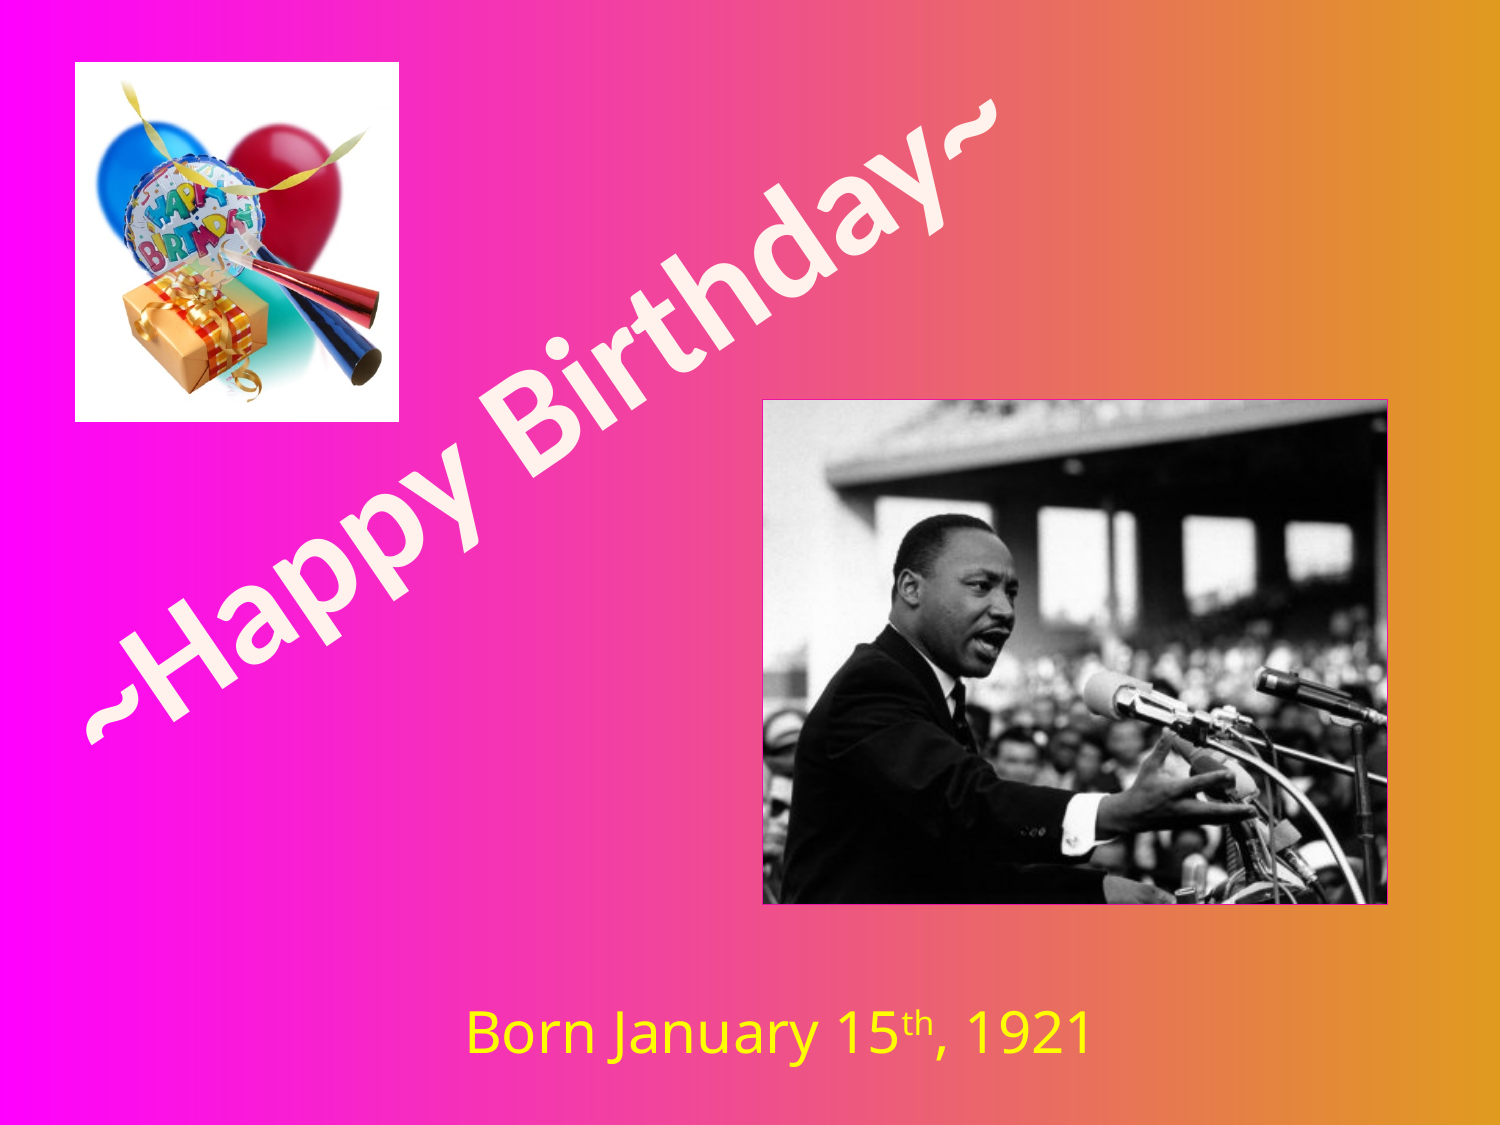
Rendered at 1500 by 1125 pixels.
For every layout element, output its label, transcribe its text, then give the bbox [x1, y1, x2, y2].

text_box Born January 15th, 1921 [137, 987, 1425, 1073]
picture [74, 62, 399, 422]
text_box ~Happy Birthday~ [4, 3, 1058, 810]
picture [762, 399, 1388, 905]
